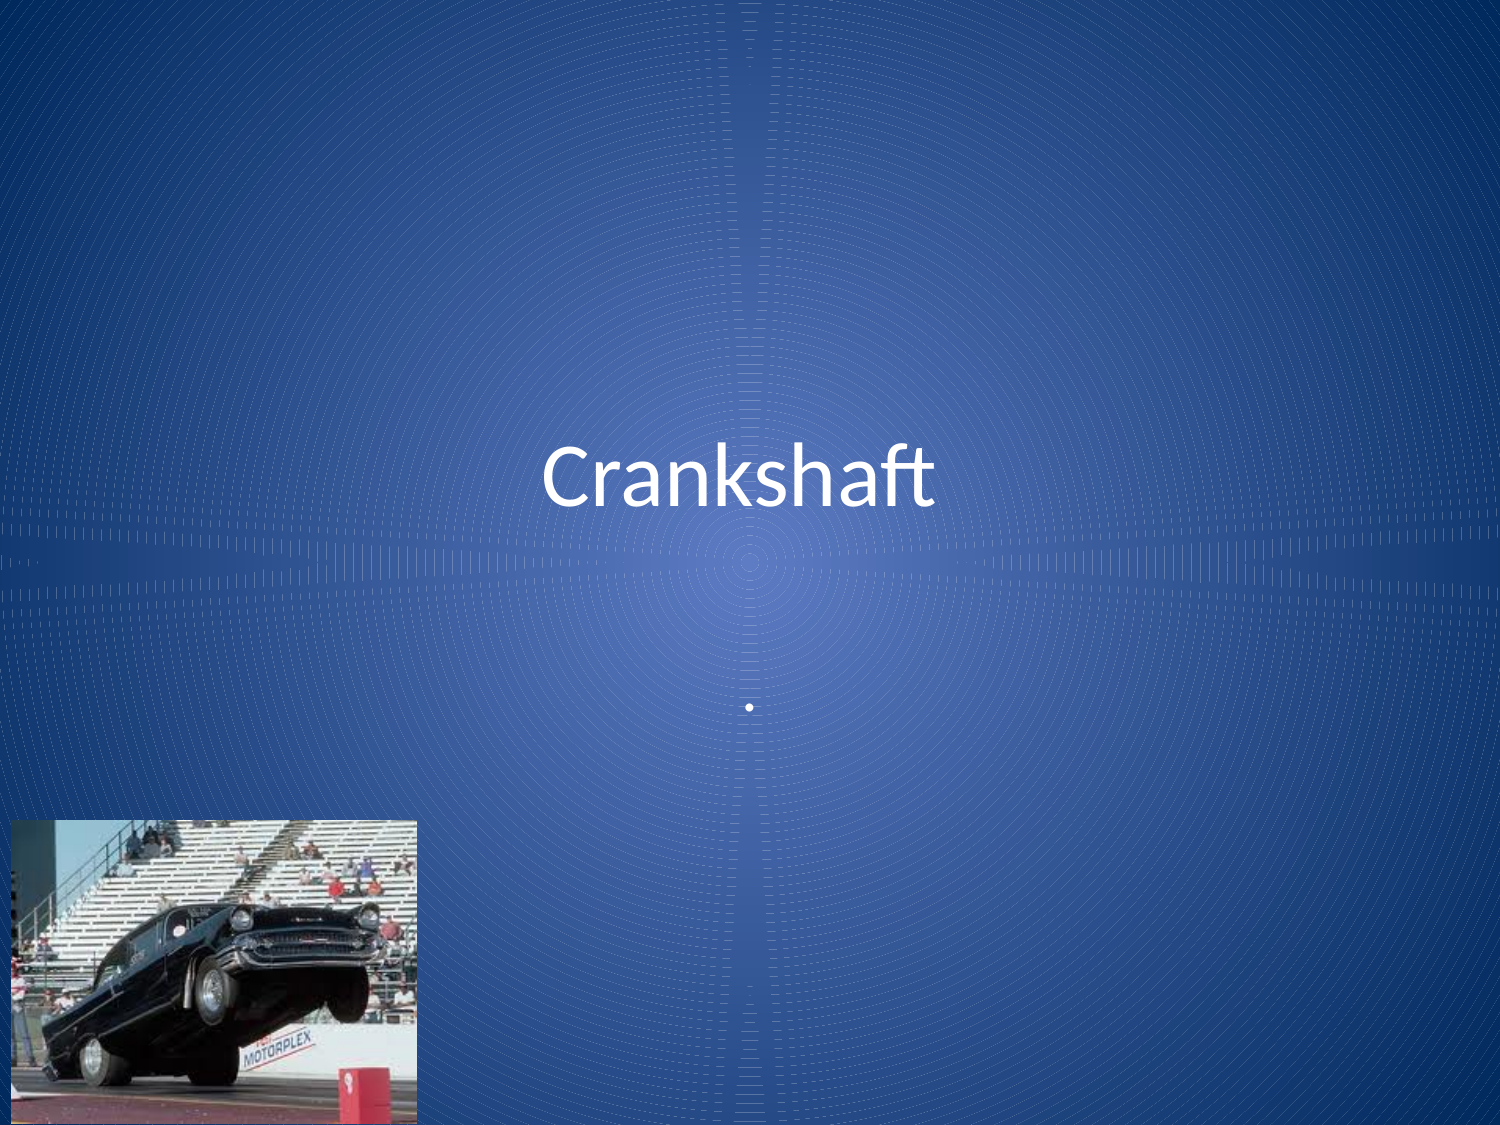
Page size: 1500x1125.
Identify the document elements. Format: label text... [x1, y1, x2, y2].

picture [11, 820, 417, 1125]
title Crankshaft [112, 349, 1388, 591]
subtitle . [225, 637, 1275, 925]
